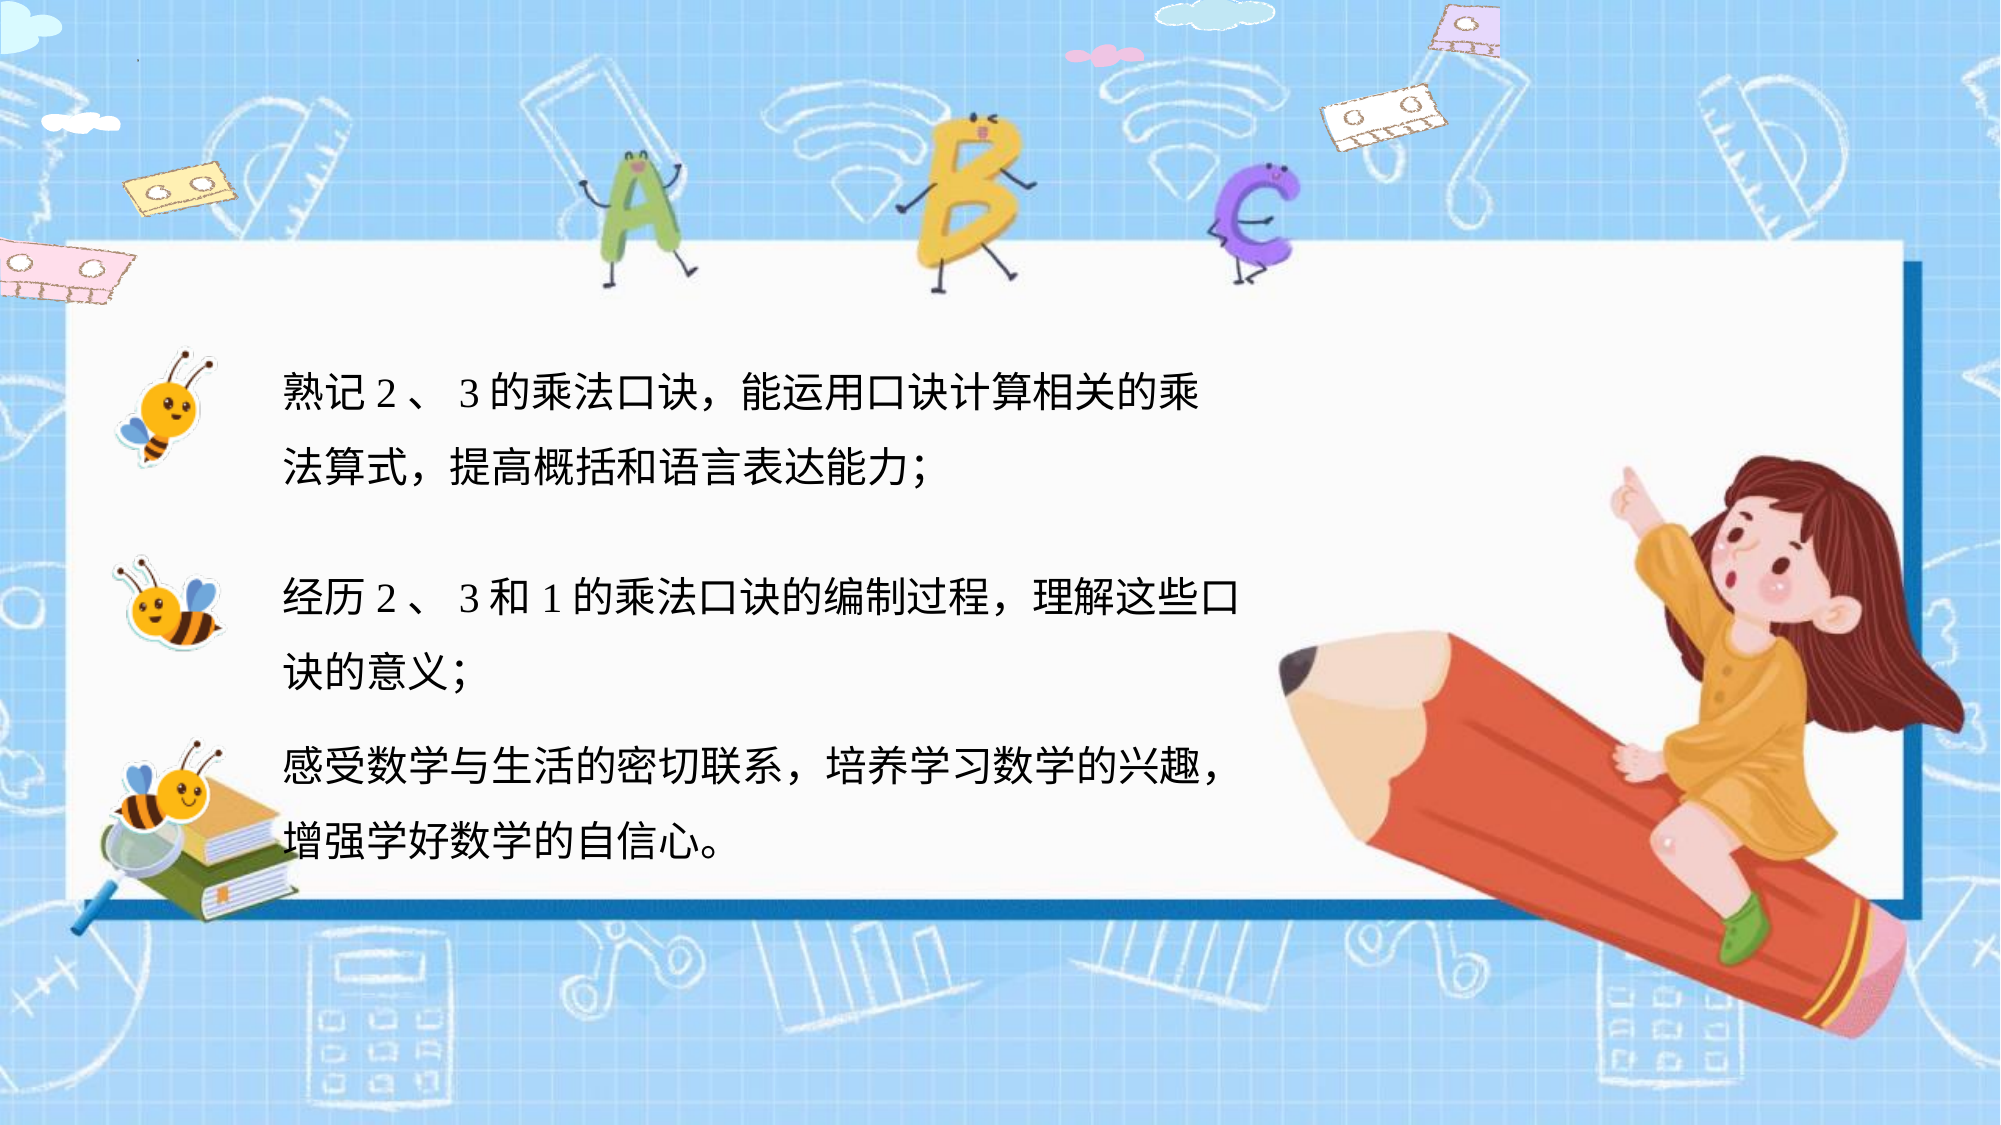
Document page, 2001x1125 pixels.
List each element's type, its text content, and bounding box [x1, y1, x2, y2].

picture [0, 0, 2001, 1125]
text_box 熟记2、3的乘法口诀，能运用口诀计算相关的乘法算式，提高概括和语言表达能力； [268, 333, 1239, 499]
text_box 经历2、3和1的乘法口诀的编制过程，理解这些口诀的意义； [267, 538, 1263, 704]
text_box 感受数学与生活的密切联系，培养学习数学的兴趣，增强学好数学的自信心。 [268, 707, 1284, 873]
